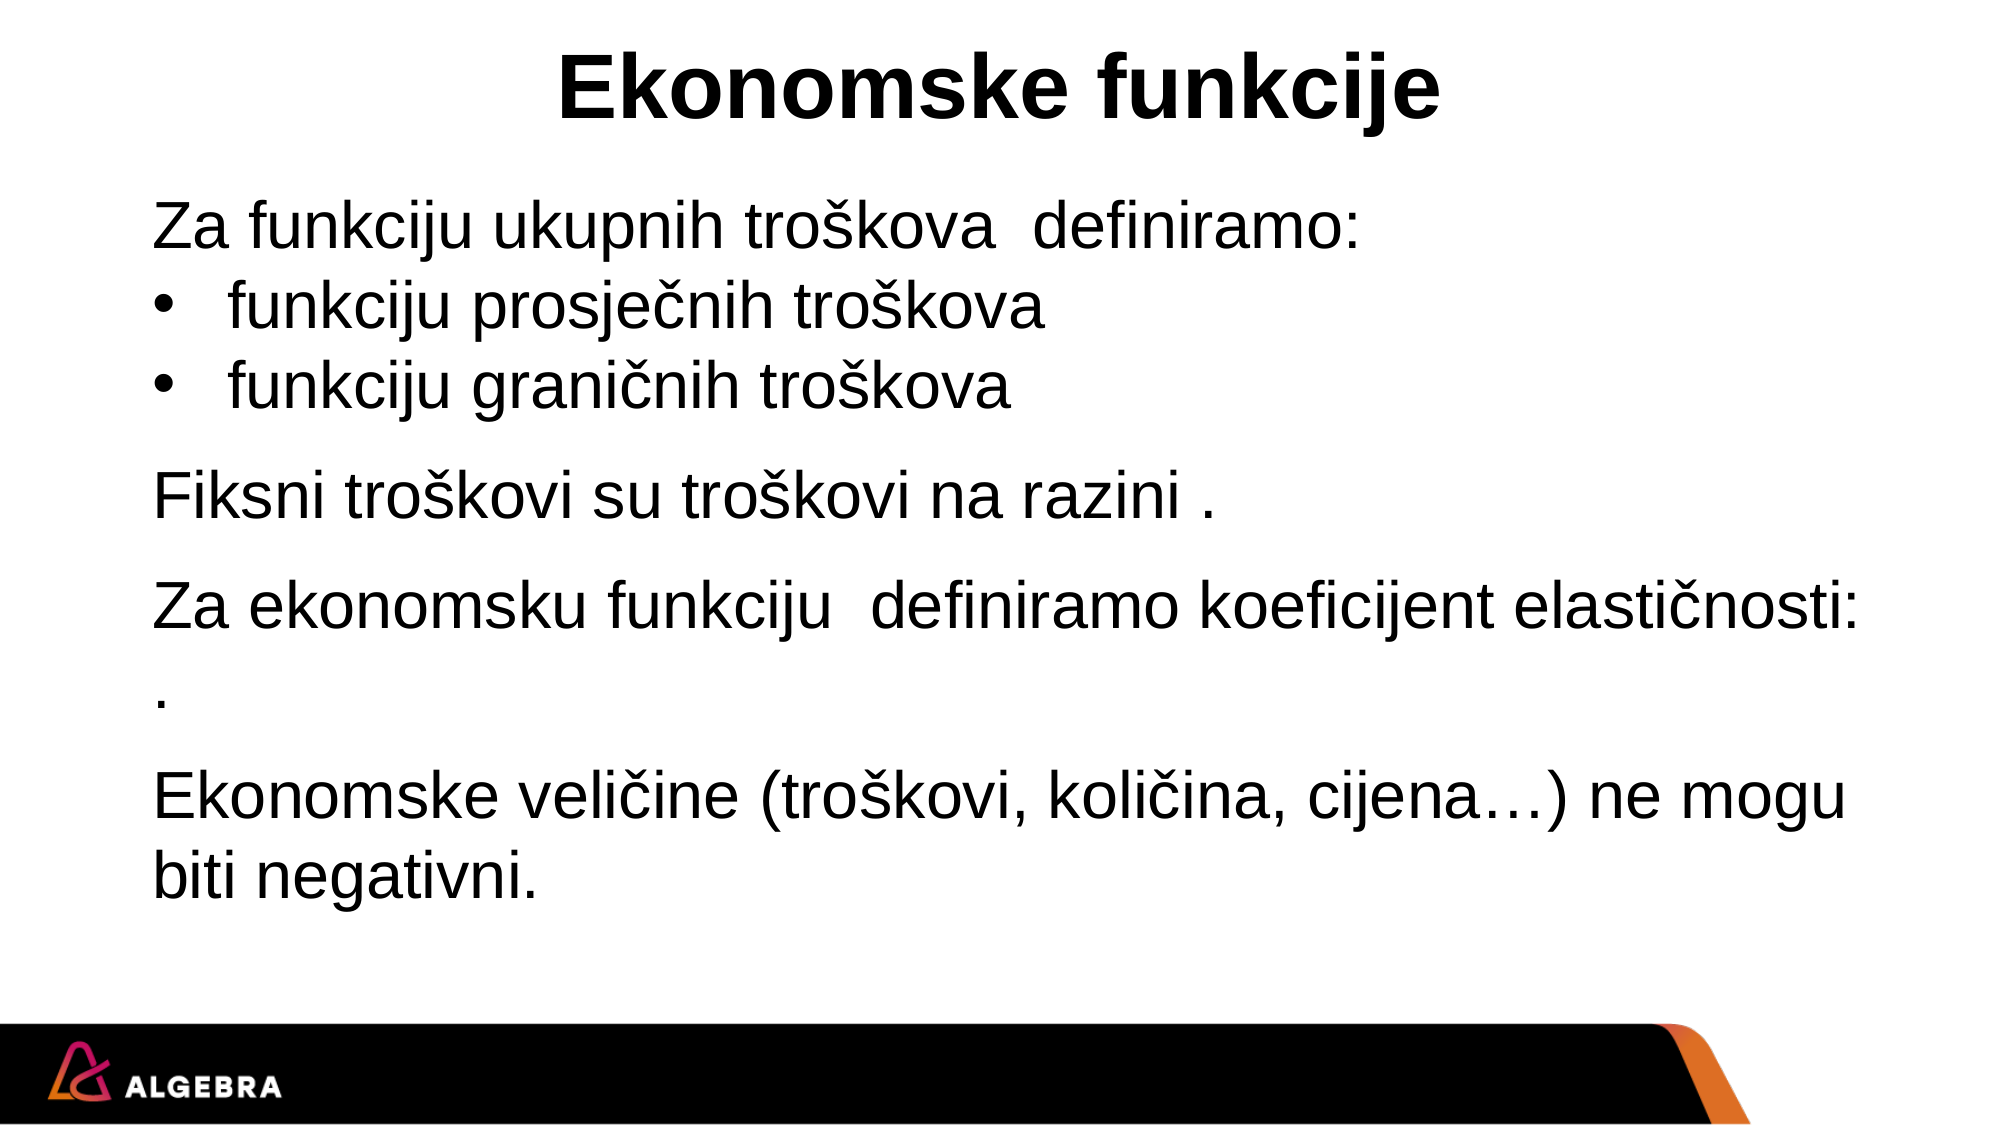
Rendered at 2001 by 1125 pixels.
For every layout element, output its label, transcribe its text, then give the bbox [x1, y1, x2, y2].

picture [0, 1023, 1958, 1125]
title Ekonomske funkcije [137, 0, 1863, 198]
